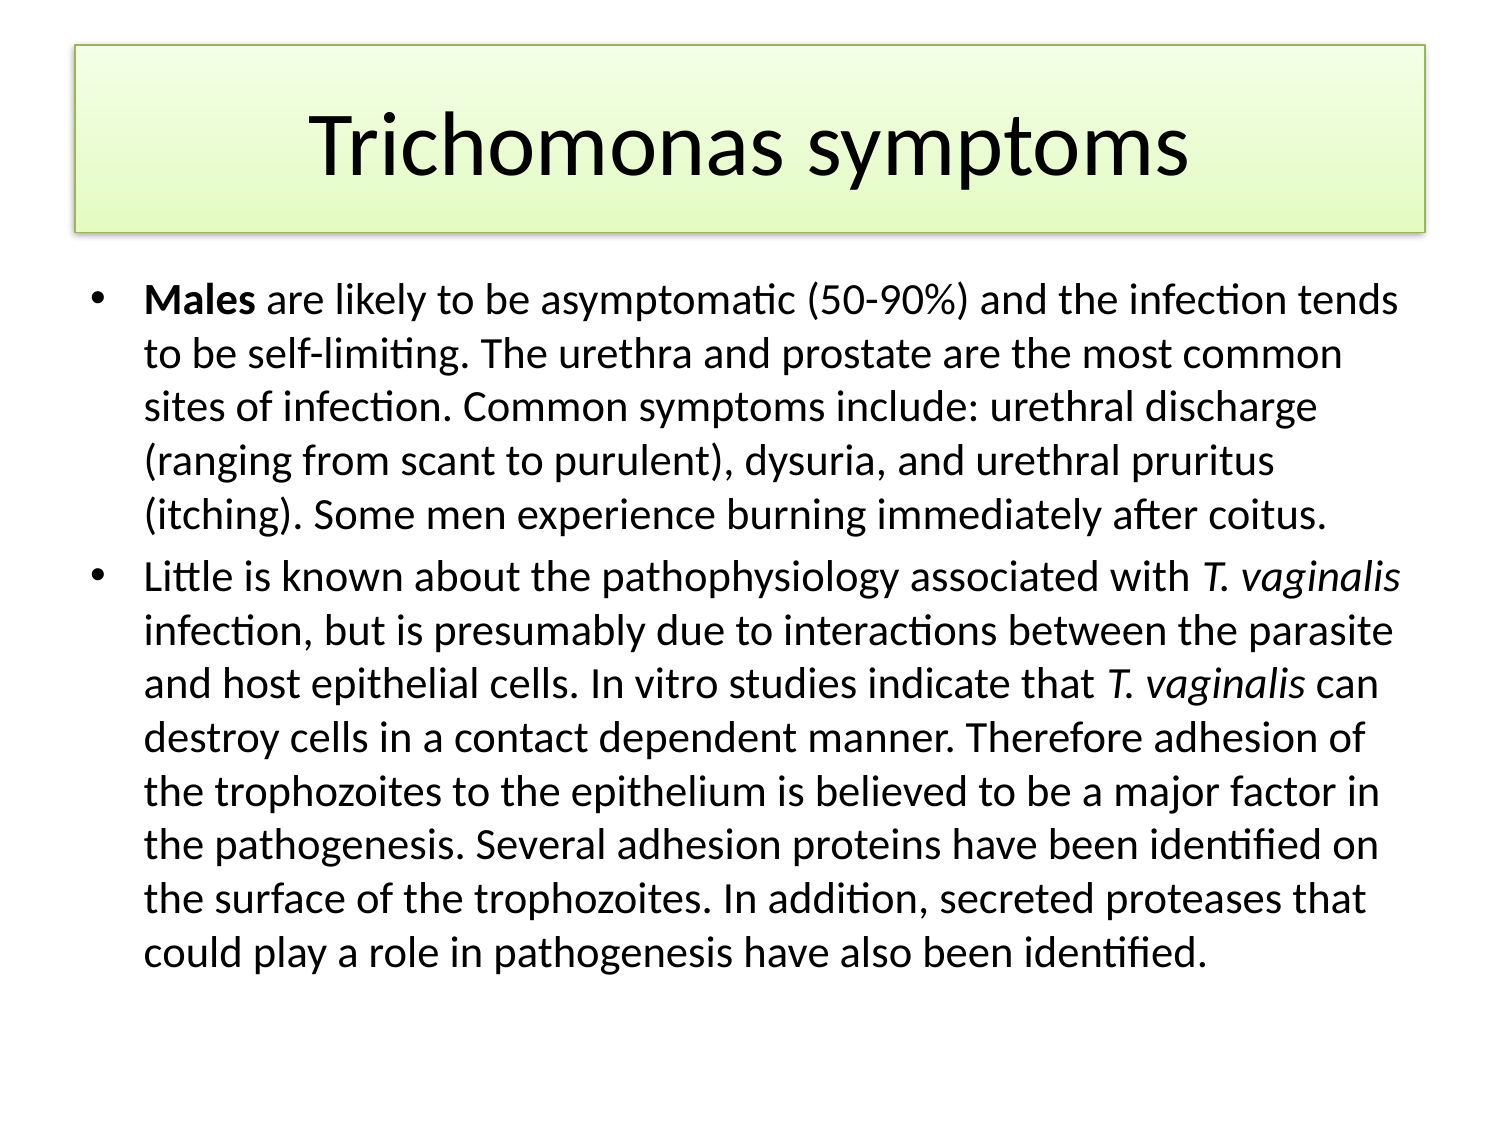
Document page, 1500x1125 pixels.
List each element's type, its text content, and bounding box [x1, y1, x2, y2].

list Males are likely to be asymptomatic (50-90%) and the infection tends to be self-limiting. The urethra and prostate are the most common sites of infection. Common symptoms include: urethral discharge (ranging from scant to purulent), dysuria, and urethral pruritus (itching). Some men experience burning immediately after coitus. Little is known about the pathophysiology associated with T. vaginalis infection, but is presumably due to interactions between the parasite and host epithelial cells. In vitro studies indicate that T. vaginalis can destroy cells in a contact dependent manner. Therefore adhesion of the trophozoites to the epithelium is believed to be a major factor in the pathogenesis. Several adhesion proteins have been identified on the surface of the trophozoites. In addition, secreted proteases that could play a role in pathogenesis have also been identified. [75, 262, 1425, 1005]
title Trichomonas symptoms [74, 44, 1426, 233]
